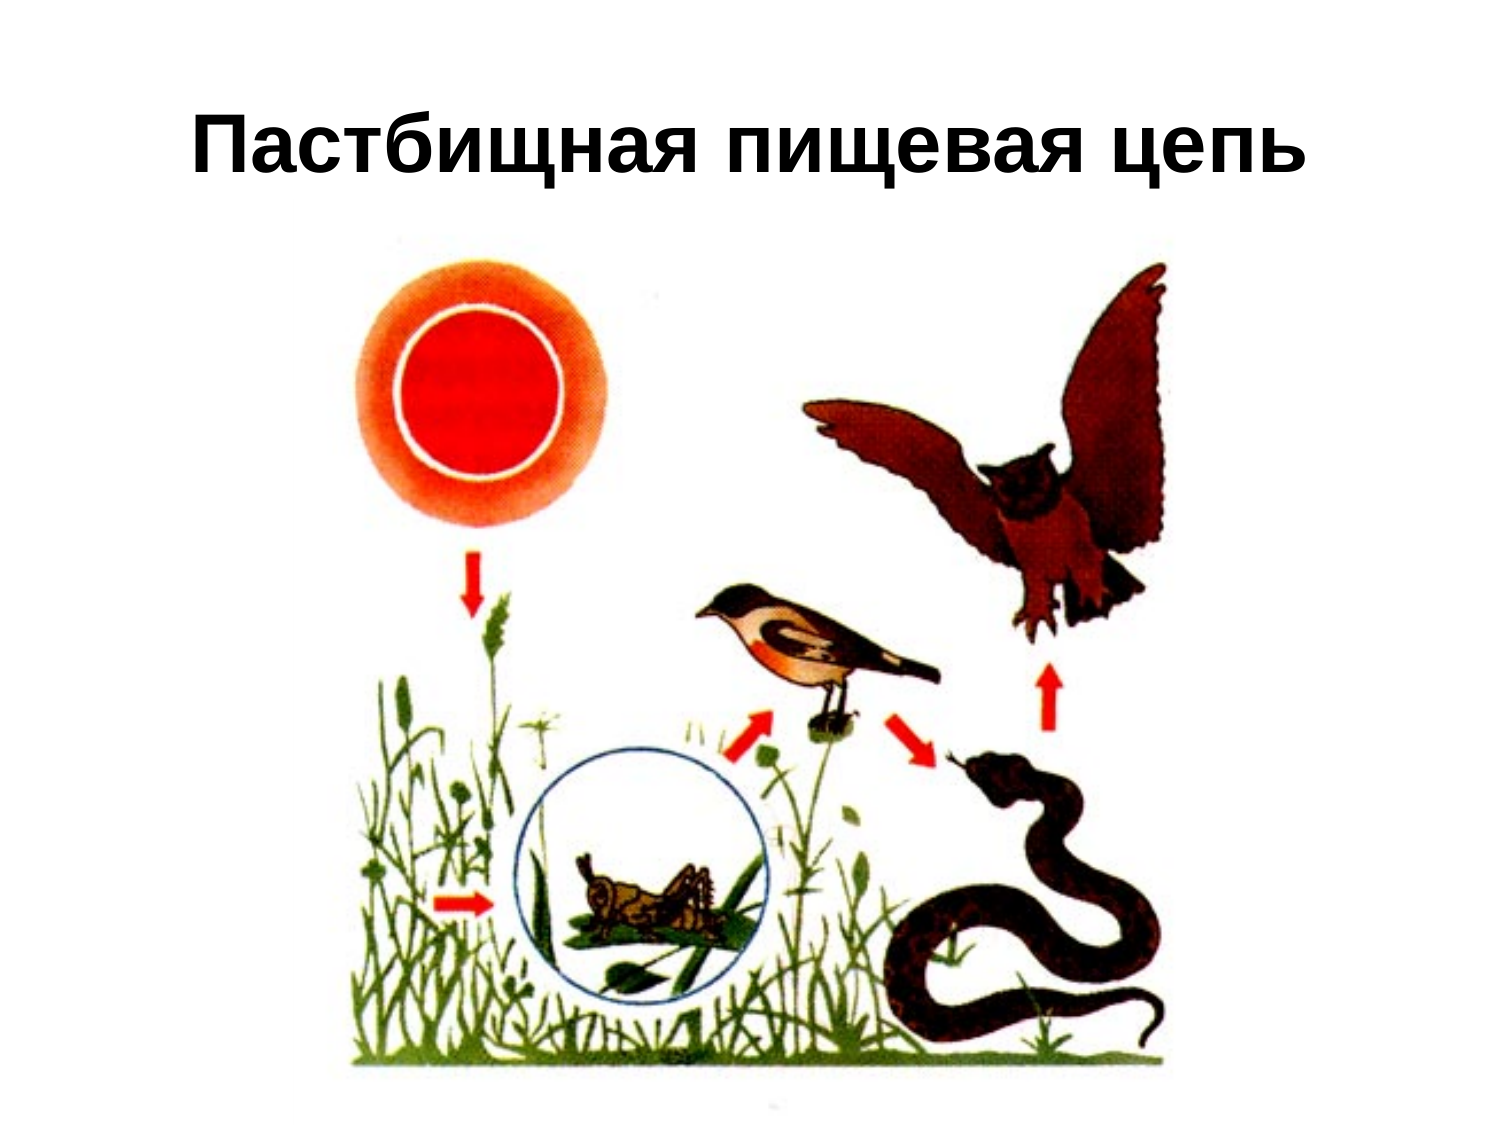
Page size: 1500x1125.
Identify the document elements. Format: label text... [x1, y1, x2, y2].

picture [292, 198, 1210, 1125]
title Пастбищная пищевая цепь [74, 44, 1426, 233]
